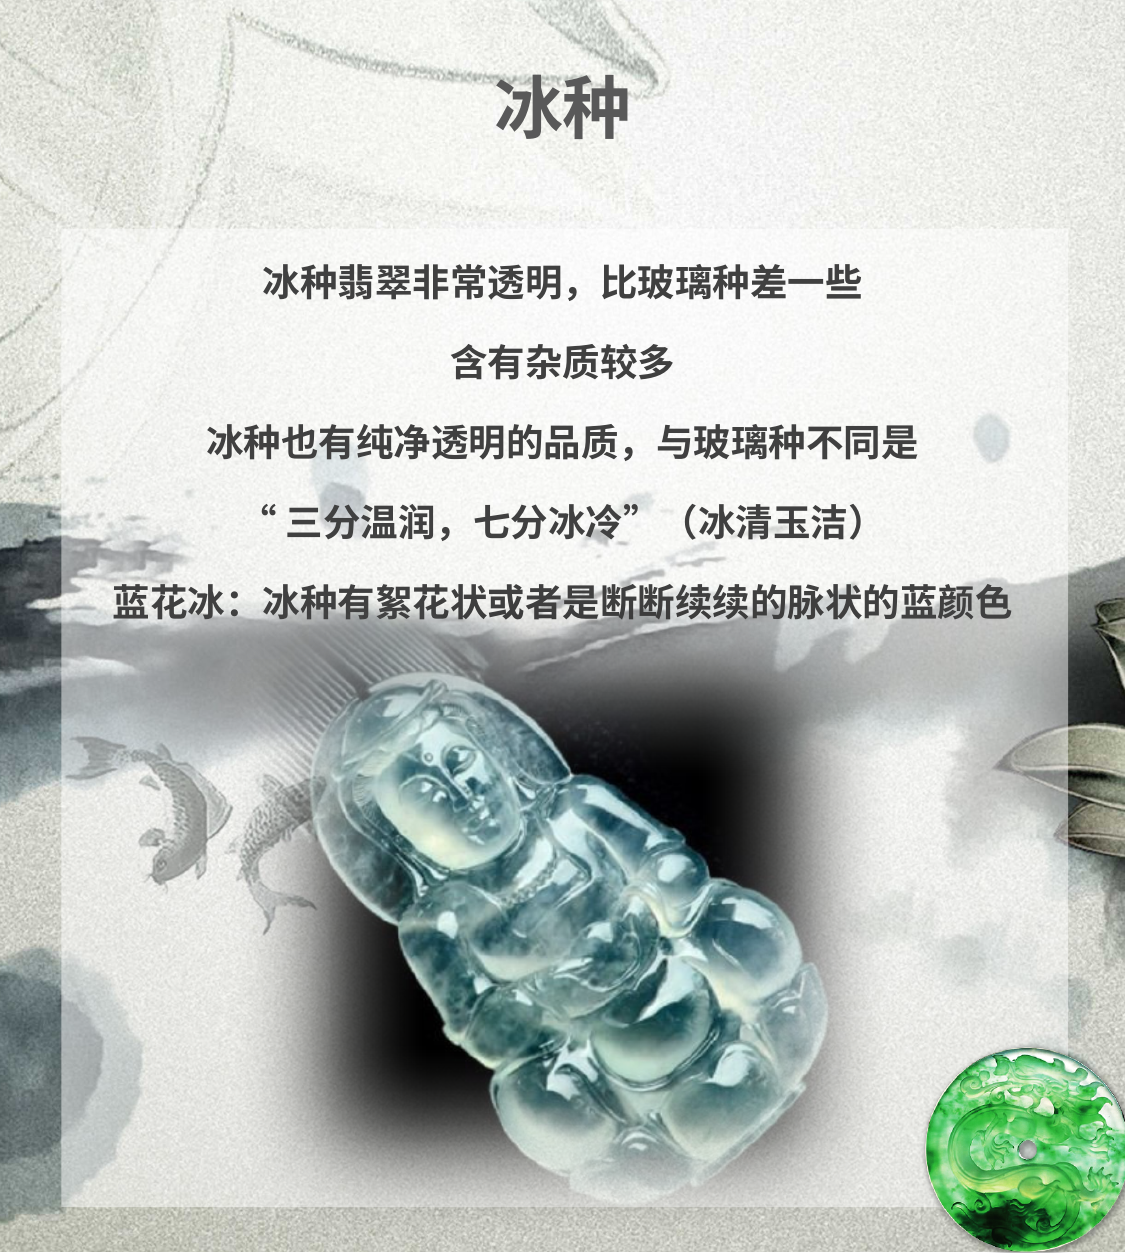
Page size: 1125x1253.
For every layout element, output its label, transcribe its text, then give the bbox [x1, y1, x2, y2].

list 冰种翡翠非常透明，比玻璃种差一些 含有杂质较多 冰种也有纯净透明的品质，与玻璃种不同是 “三分温润，七分冰冷”（冰清玉洁） 蓝花冰：冰种有絮花状或者是断断续续的脉状的蓝颜色 [58, 228, 1066, 1208]
picture [0, 0, 1125, 1253]
title 冰种 [60, 32, 1066, 192]
